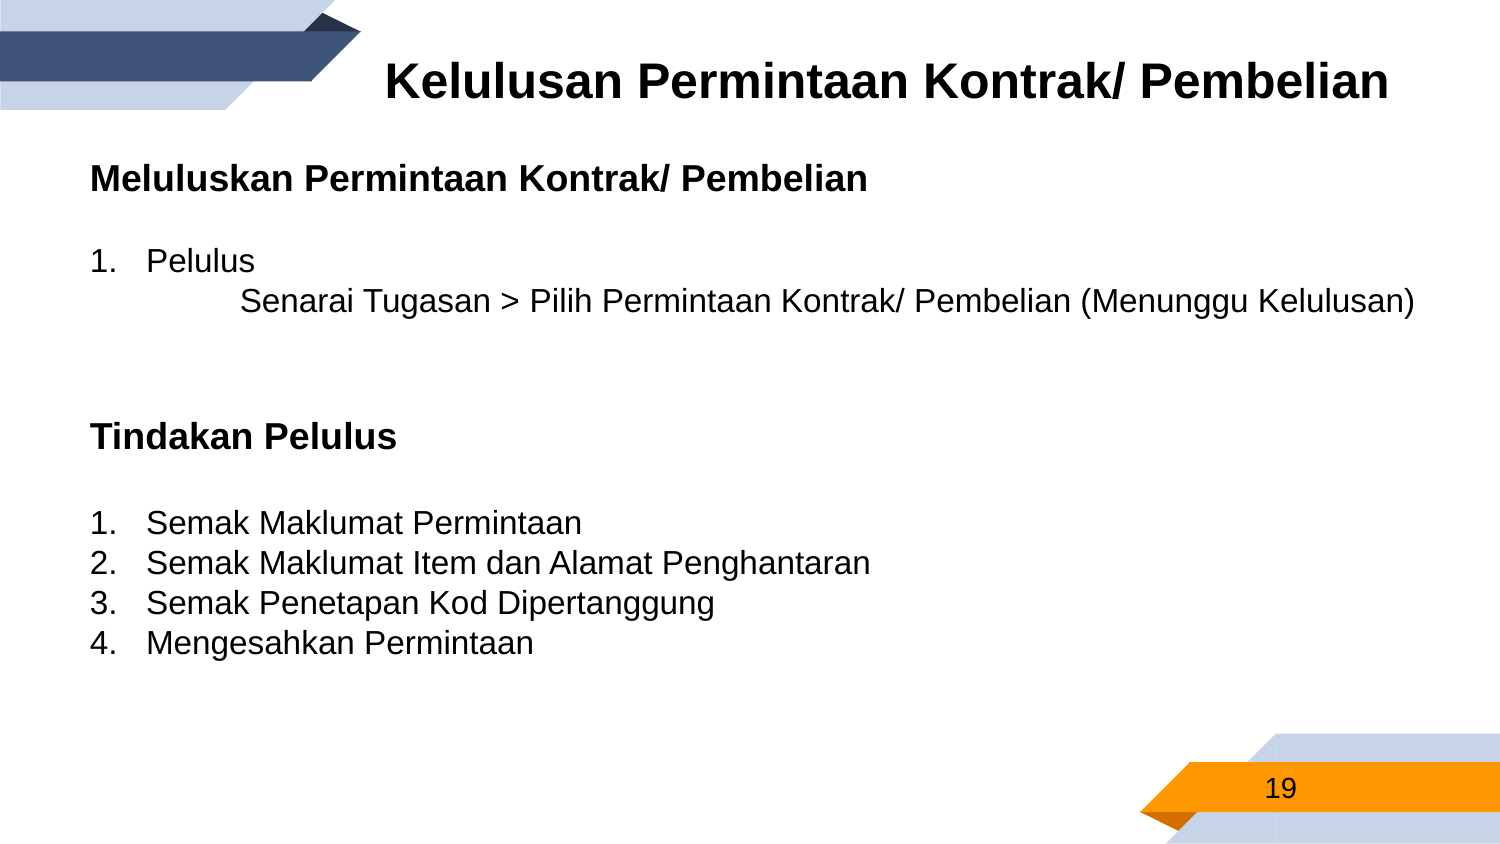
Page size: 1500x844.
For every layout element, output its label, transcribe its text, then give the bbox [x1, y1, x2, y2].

text_box Tindakan Pelulus Semak Maklumat Permintaan Semak Maklumat Item dan Alamat Penghantaran Semak Penetapan Kod Dipertanggung Mengesahkan Permintaan [75, 404, 1450, 669]
text_box Kelulusan Permintaan Kontrak/ Pembelian [323, 45, 1452, 111]
text_box Meluluskan Permintaan Kontrak/ Pembelian Pelulus Senarai Tugasan > Pilih Permintaan Kontrak/ Pembelian (Menunggu Kelulusan) [75, 146, 1450, 367]
slide_number 19 [1249, 760, 1494, 813]
